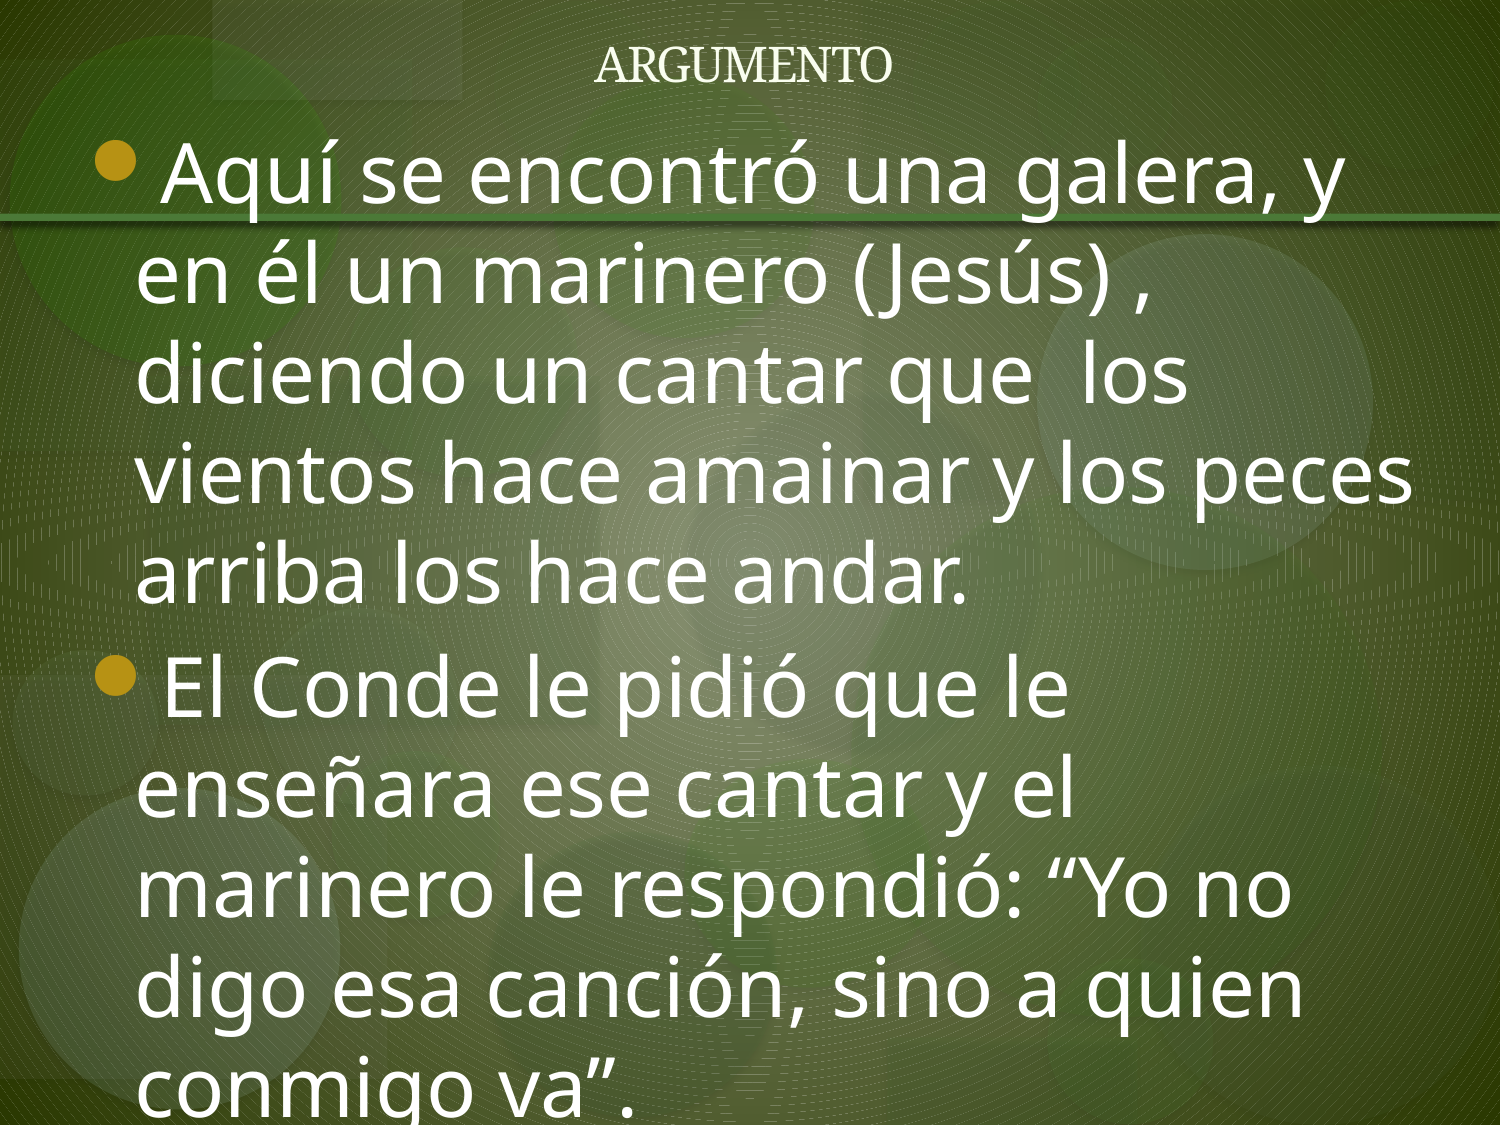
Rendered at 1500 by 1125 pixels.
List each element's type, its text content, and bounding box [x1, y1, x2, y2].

title ARGUMENTO [75, 26, 1425, 100]
list Aquí se encontró una galera, y en él un marinero (Jesús) , diciendo un cantar que los vientos hace amainar y los peces arriba los hace andar. El Conde le pidió que le enseñara ese cantar y el marinero le respondió: “Yo no digo esa canción, sino a quien conmigo va”. [75, 112, 1463, 1000]
